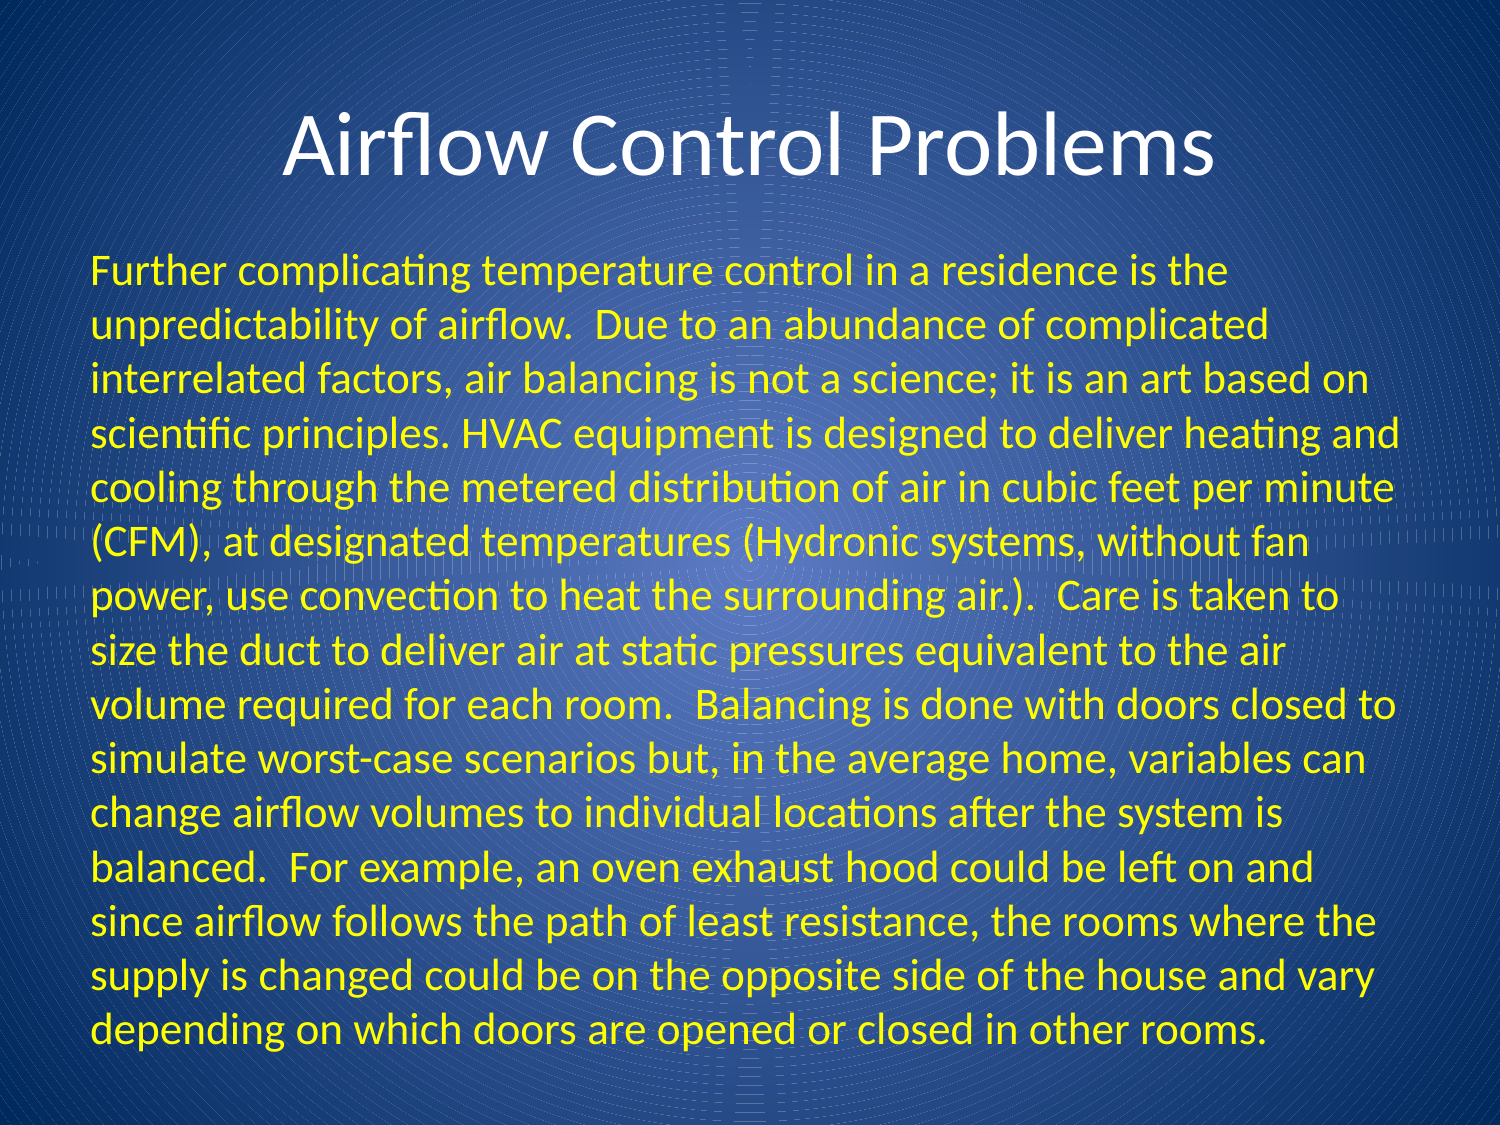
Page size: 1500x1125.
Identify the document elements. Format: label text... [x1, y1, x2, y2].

list Further complicating temperature control in a residence is the unpredictability of airflow. Due to an abundance of complicated interrelated factors, air balancing is not a science; it is an art based on scientific principles. HVAC equipment is designed to deliver heating and cooling through the metered distribution of air in cubic feet per minute (CFM), at designated temperatures (Hydronic systems, without fan power, use convection to heat the surrounding air.). Care is taken to size the duct to deliver air at static pressures equivalent to the air volume required for each room. Balancing is done with doors closed to simulate worst-case scenarios but, in the average home, variables can change airflow volumes to individual locations after the system is balanced. For example, an oven exhaust hood could be left on and since airflow follows the path of least resistance, the rooms where the supply is changed could be on the opposite side of the house and vary depending on which doors are opened or closed in other rooms. [75, 232, 1425, 1080]
title Airflow Control Problems [75, 45, 1425, 232]
